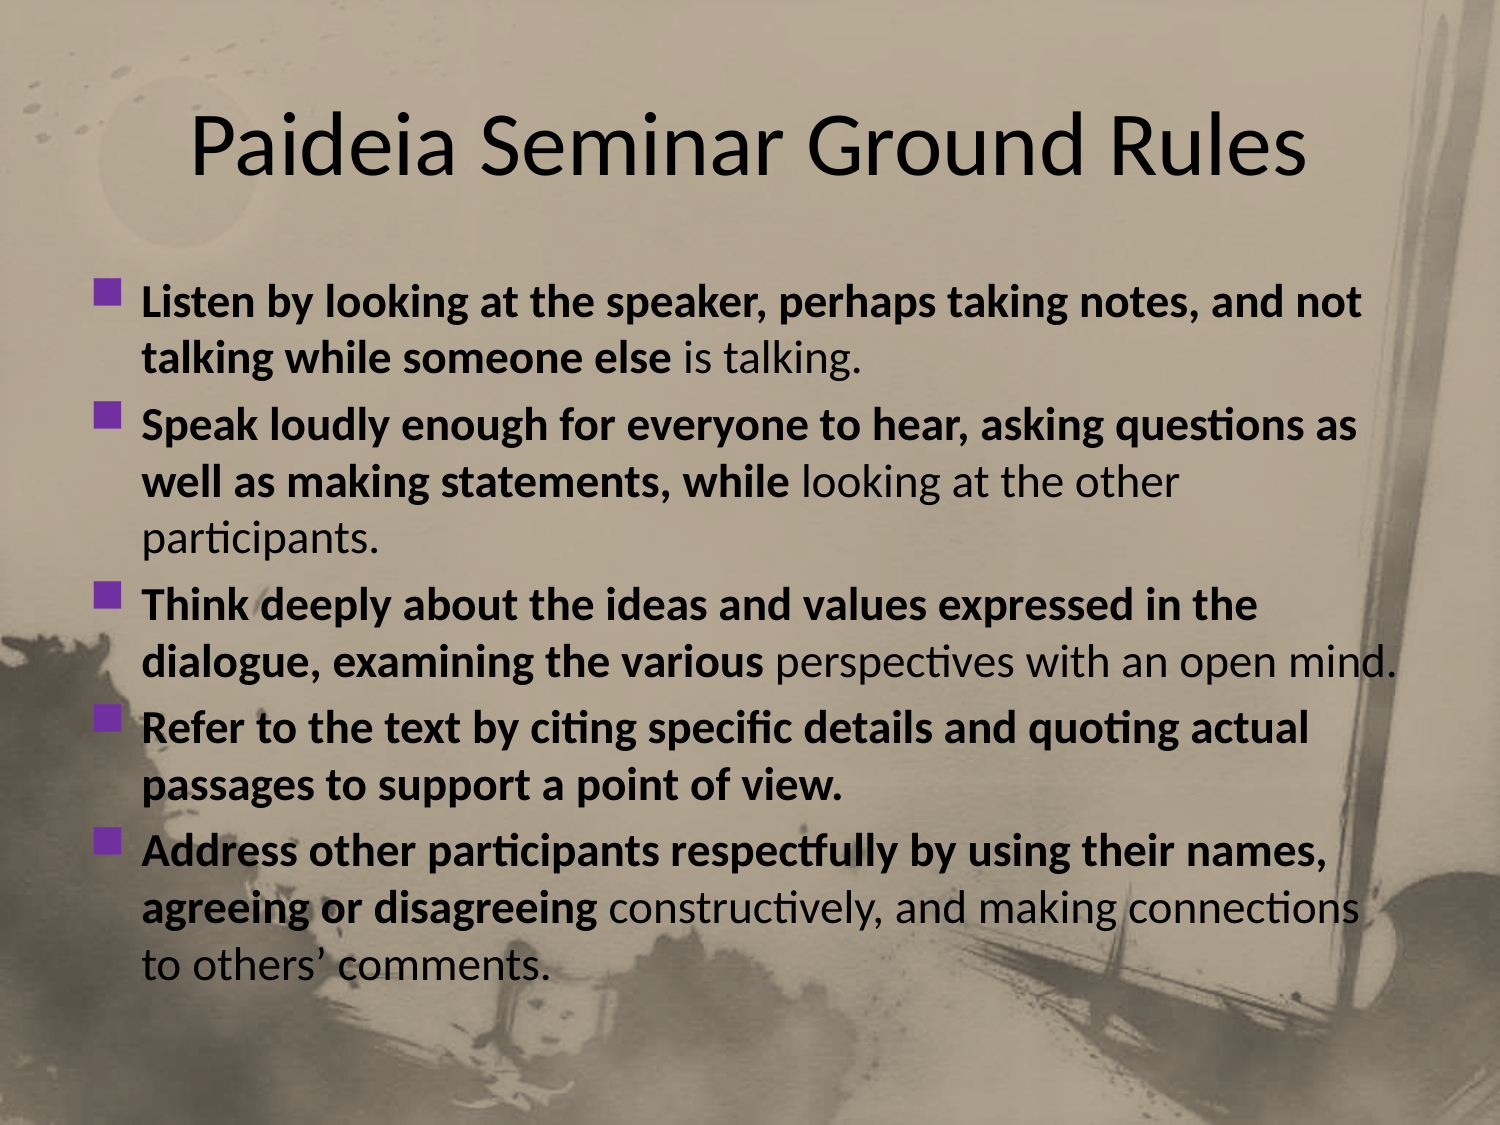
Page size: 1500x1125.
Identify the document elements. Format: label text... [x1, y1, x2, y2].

list Listen by looking at the speaker, perhaps taking notes, and not talking while someone else is talking. Speak loudly enough for everyone to hear, asking questions as well as making statements, while looking at the other participants. Think deeply about the ideas and values expressed in the dialogue, examining the various perspectives with an open mind. Refer to the text by citing specific details and quoting actual passages to support a point of view. Address other participants respectfully by using their names, agreeing or disagreeing constructively, and making connections to others’ comments. [75, 262, 1425, 1005]
title Paideia Seminar Ground Rules [75, 45, 1425, 233]
